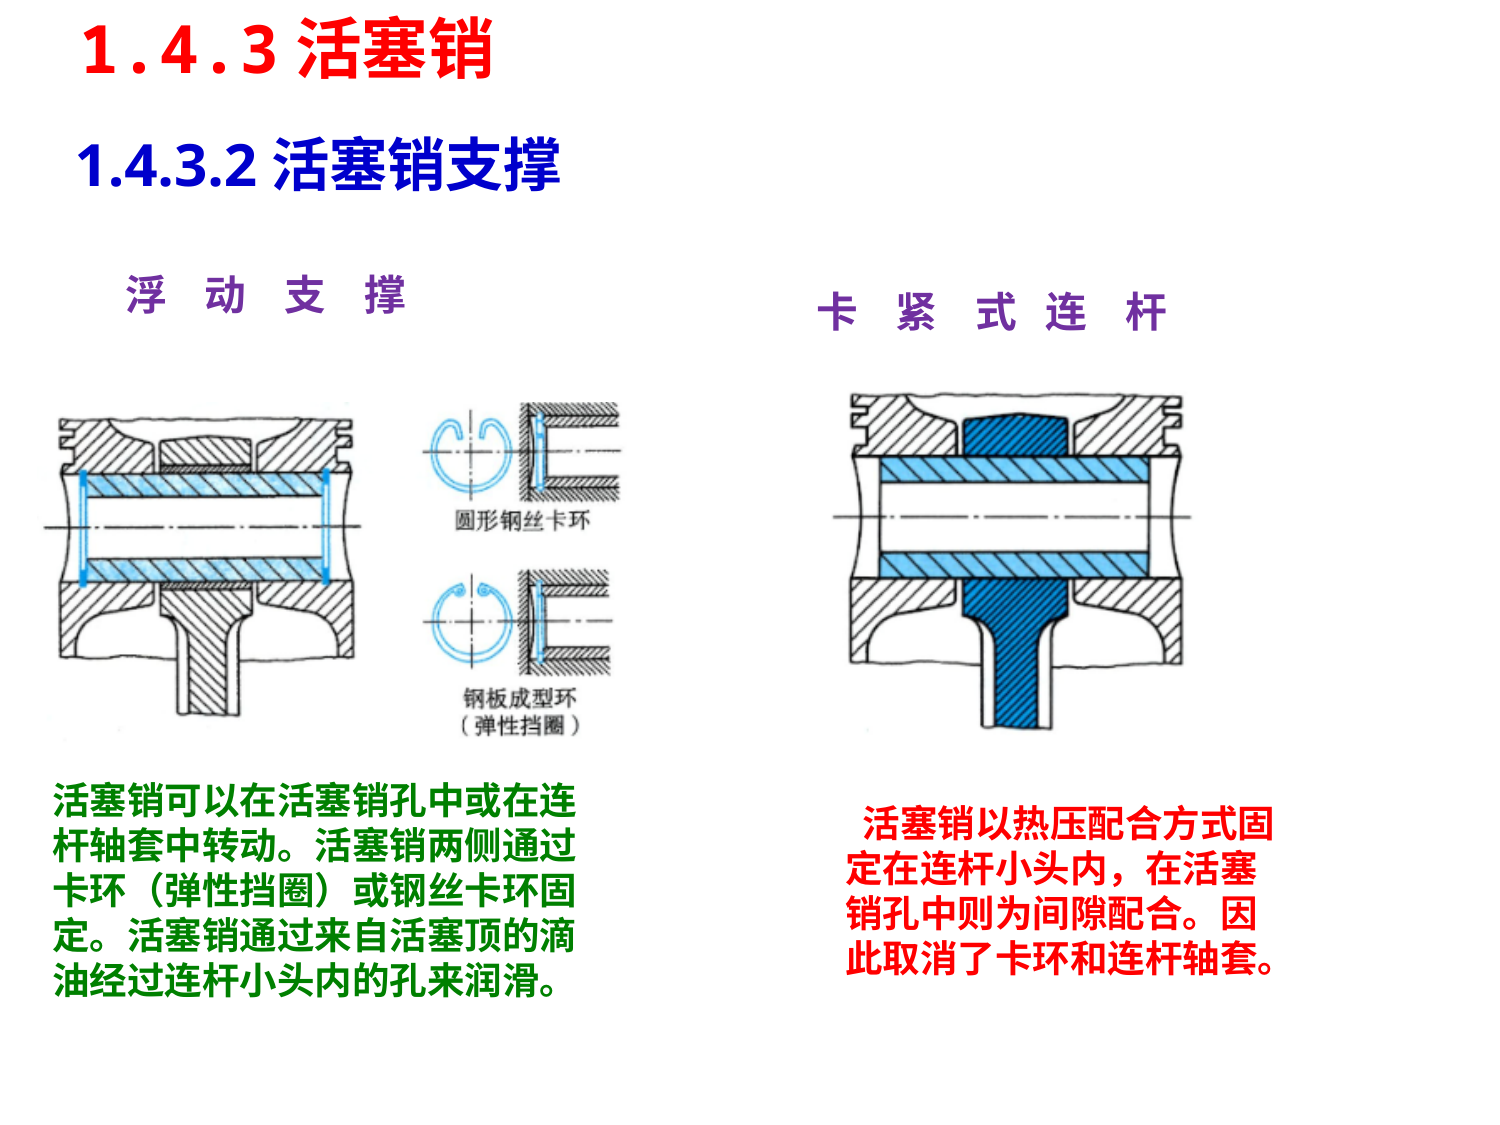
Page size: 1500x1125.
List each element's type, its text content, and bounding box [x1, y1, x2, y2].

text_box 1.4.3活塞销 [79, 12, 940, 105]
text_box 活塞销以热压配合方式固定在连杆小头内，在活塞销孔中则为间隙配合。因此取消了卡环和连杆轴套。 [830, 792, 1298, 988]
text_box 卡 紧 式 连 杆 [801, 278, 1336, 344]
text_box 1.4.3.2活塞销支撑 [59, 120, 578, 206]
picture [830, 389, 1199, 736]
text_box 浮 动 支 撑 [110, 261, 527, 327]
picture [36, 401, 636, 744]
text_box 活塞销可以在活塞销孔中或在连杆轴套中转动。活塞销两侧通过卡环（弹性挡圈）或钢丝卡环固定。活塞销通过来自活塞顶的滴油经过连杆小头内的孔来润滑。 [37, 769, 597, 1010]
